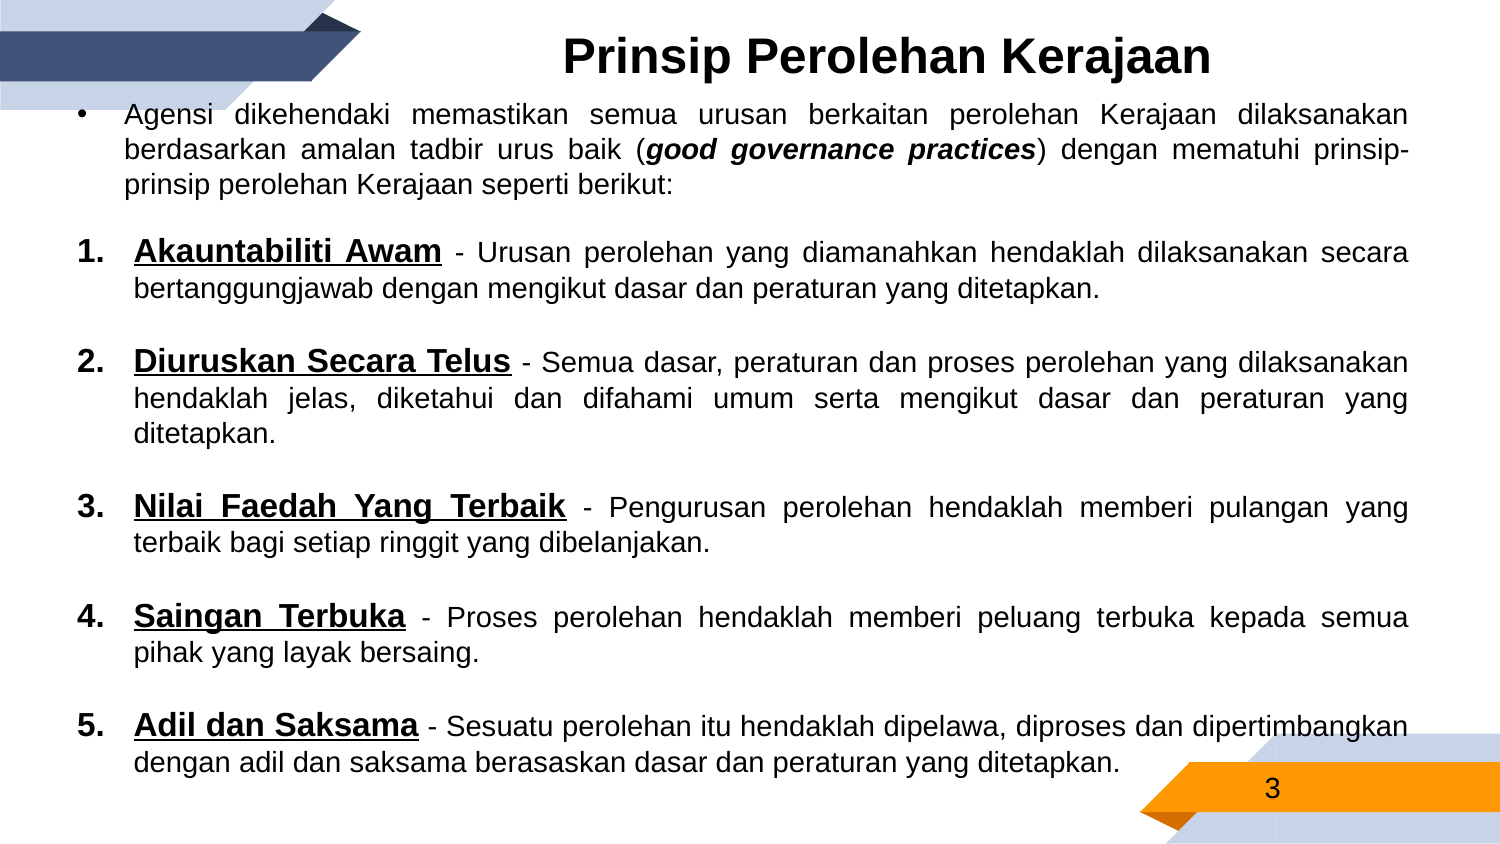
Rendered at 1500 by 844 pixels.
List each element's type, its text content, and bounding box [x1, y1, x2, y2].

text_box Akauntabiliti Awam - Urusan perolehan yang diamanahkan hendaklah dilaksanakan secara bertanggungjawab dengan mengikut dasar dan peraturan yang ditetapkan. Diuruskan Secara Telus - Semua dasar, peraturan dan proses perolehan yang dilaksanakan hendaklah jelas, diketahui dan difahami umum serta mengikut dasar dan peraturan yang ditetapkan. Nilai Faedah Yang Terbaik - Pengurusan perolehan hendaklah memberi pulangan yang terbaik bagi setiap ringgit yang dibelanjakan. Saingan Terbuka - Proses perolehan hendaklah memberi peluang terbuka kepada semua pihak yang layak bersaing. Adil dan Saksama - Sesuatu perolehan itu hendaklah dipelawa, diproses dan dipertimbangkan dengan adil dan saksama berasaskan dasar dan peraturan yang ditetapkan. [62, 221, 1425, 786]
slide_number 3 [1249, 760, 1494, 813]
text_box Prinsip Perolehan Kerajaan [323, 20, 1452, 86]
text_box Agensi dikehendaki memastikan semua urusan berkaitan perolehan Kerajaan dilaksanakan berdasarkan amalan tadbir urus baik (good governance practices) dengan mematuhi prinsip-prinsip perolehan Kerajaan seperti berikut: [62, 88, 1425, 208]
